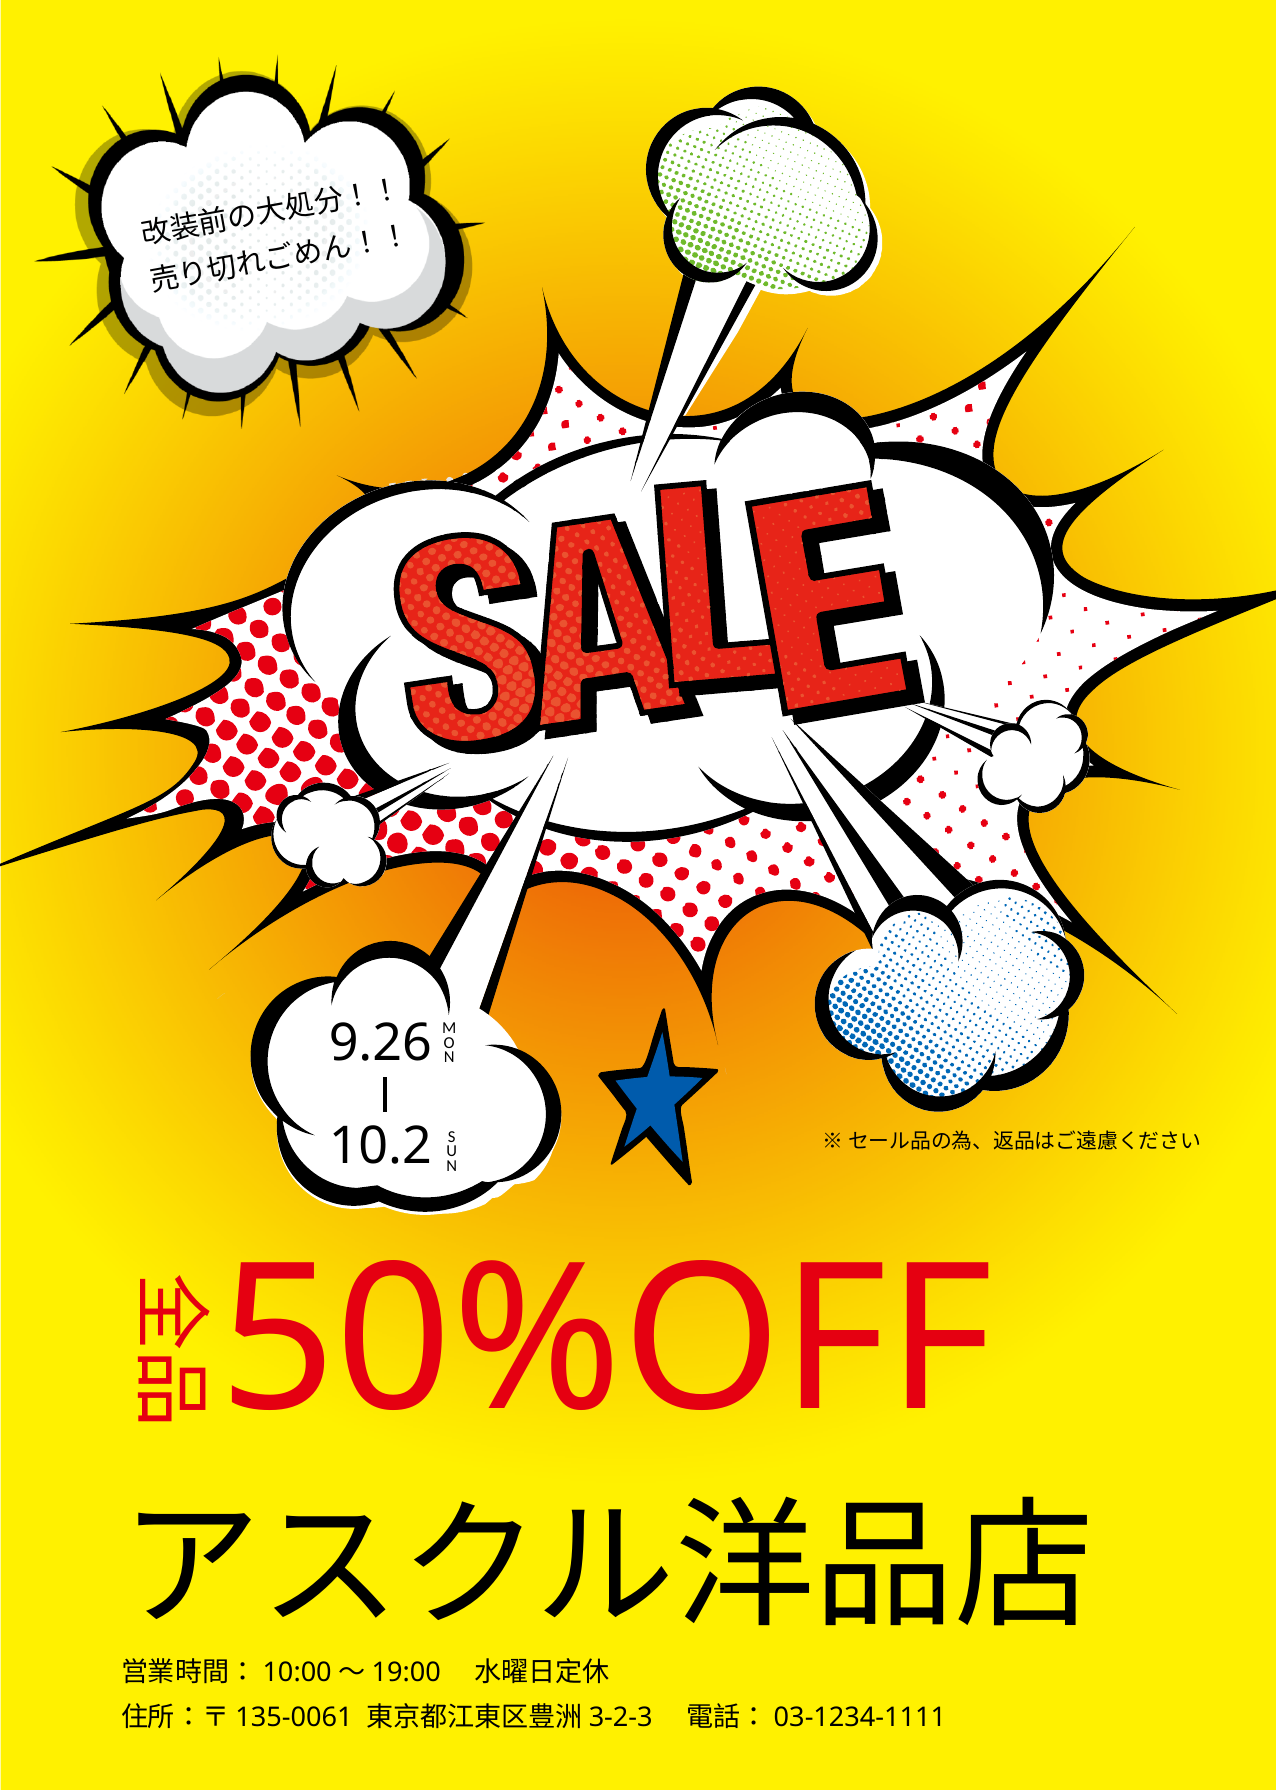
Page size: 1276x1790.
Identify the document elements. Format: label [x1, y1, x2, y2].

picture [0, 0, 1276, 1790]
text_box [309, 1001, 490, 1184]
